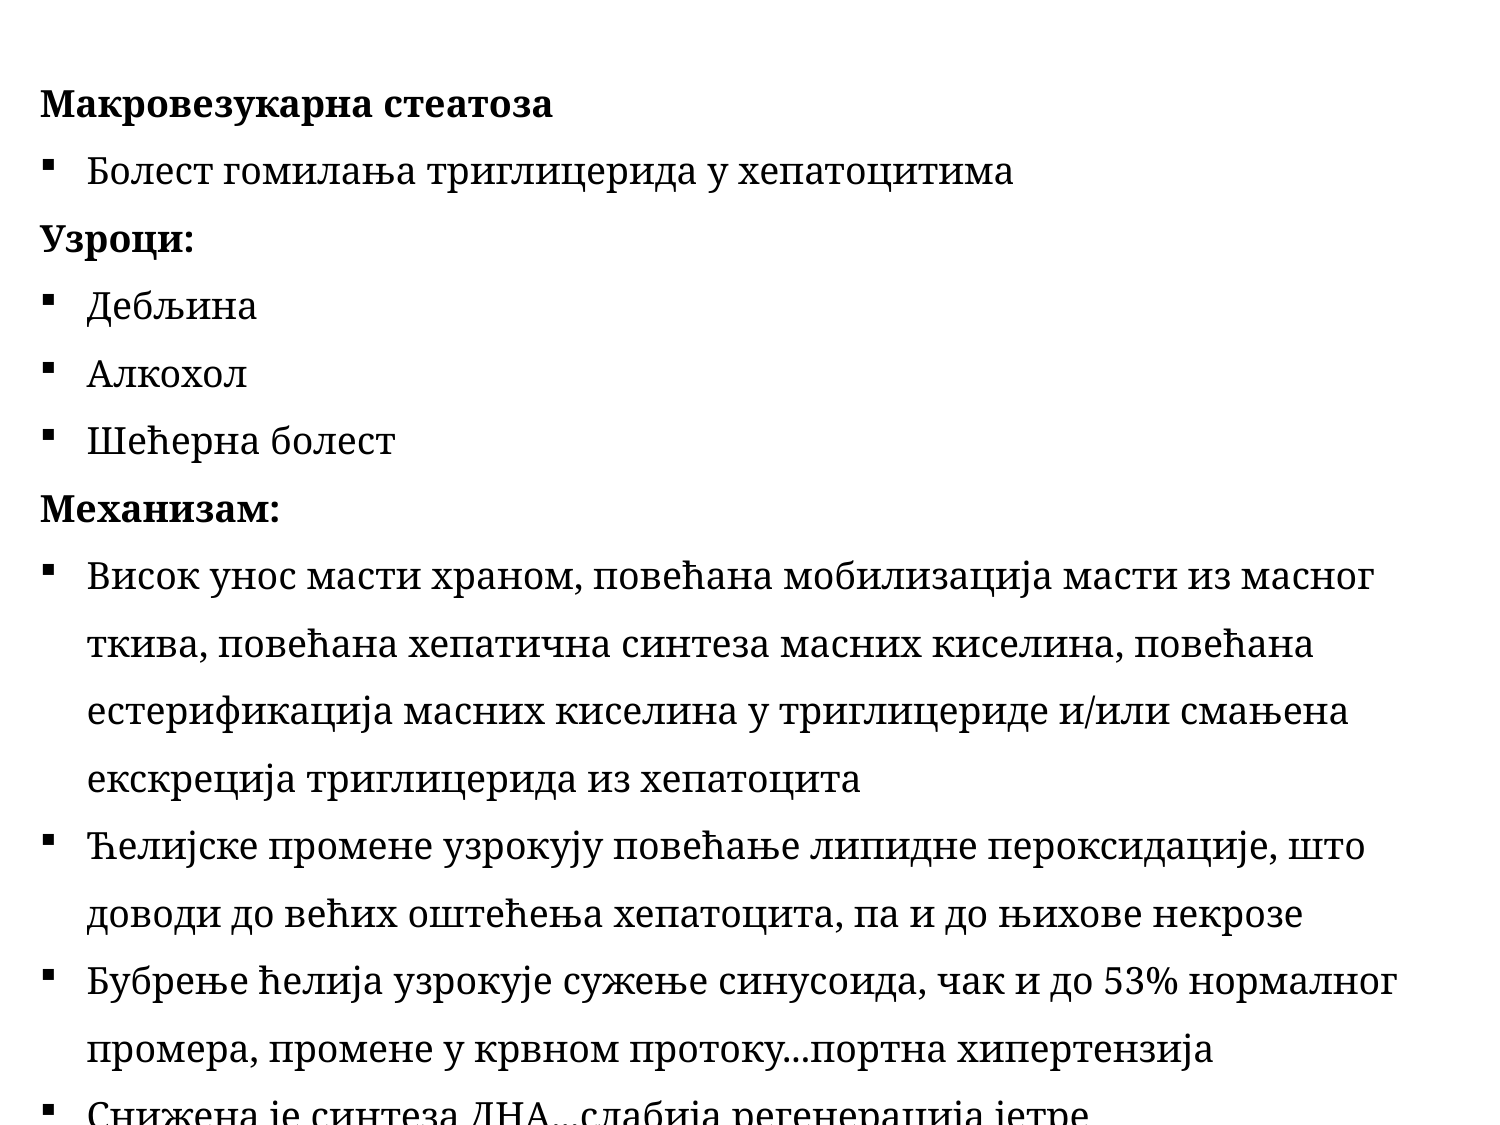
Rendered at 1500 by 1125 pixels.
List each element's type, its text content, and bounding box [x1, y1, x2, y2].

text_box Макровезукарна стеатоза Болест гомилања триглицерида у хепатоцитима Узроци: Дебљина Алкохол Шећерна болест Механизам: Висок унос масти храном, повећана мобилизација масти из масног ткива, повећана хепатична синтеза масних киселина, повећана естерификација масних киселина у триглицериде и/или смањена екскреција триглицерида из хепатоцита Ћелијске промене узрокују повећање липидне пероксидације, што доводи до већих оштећења хепатоцита, па и до њихове некрозе Бубрење ћелија узрокује сужење синусоида, чак и до 53% нормалног промера, промене у крвном протоку...портна хипертензија Снижена је синтеза ДНА...слабија регенерација јетре [24, 49, 1475, 1125]
